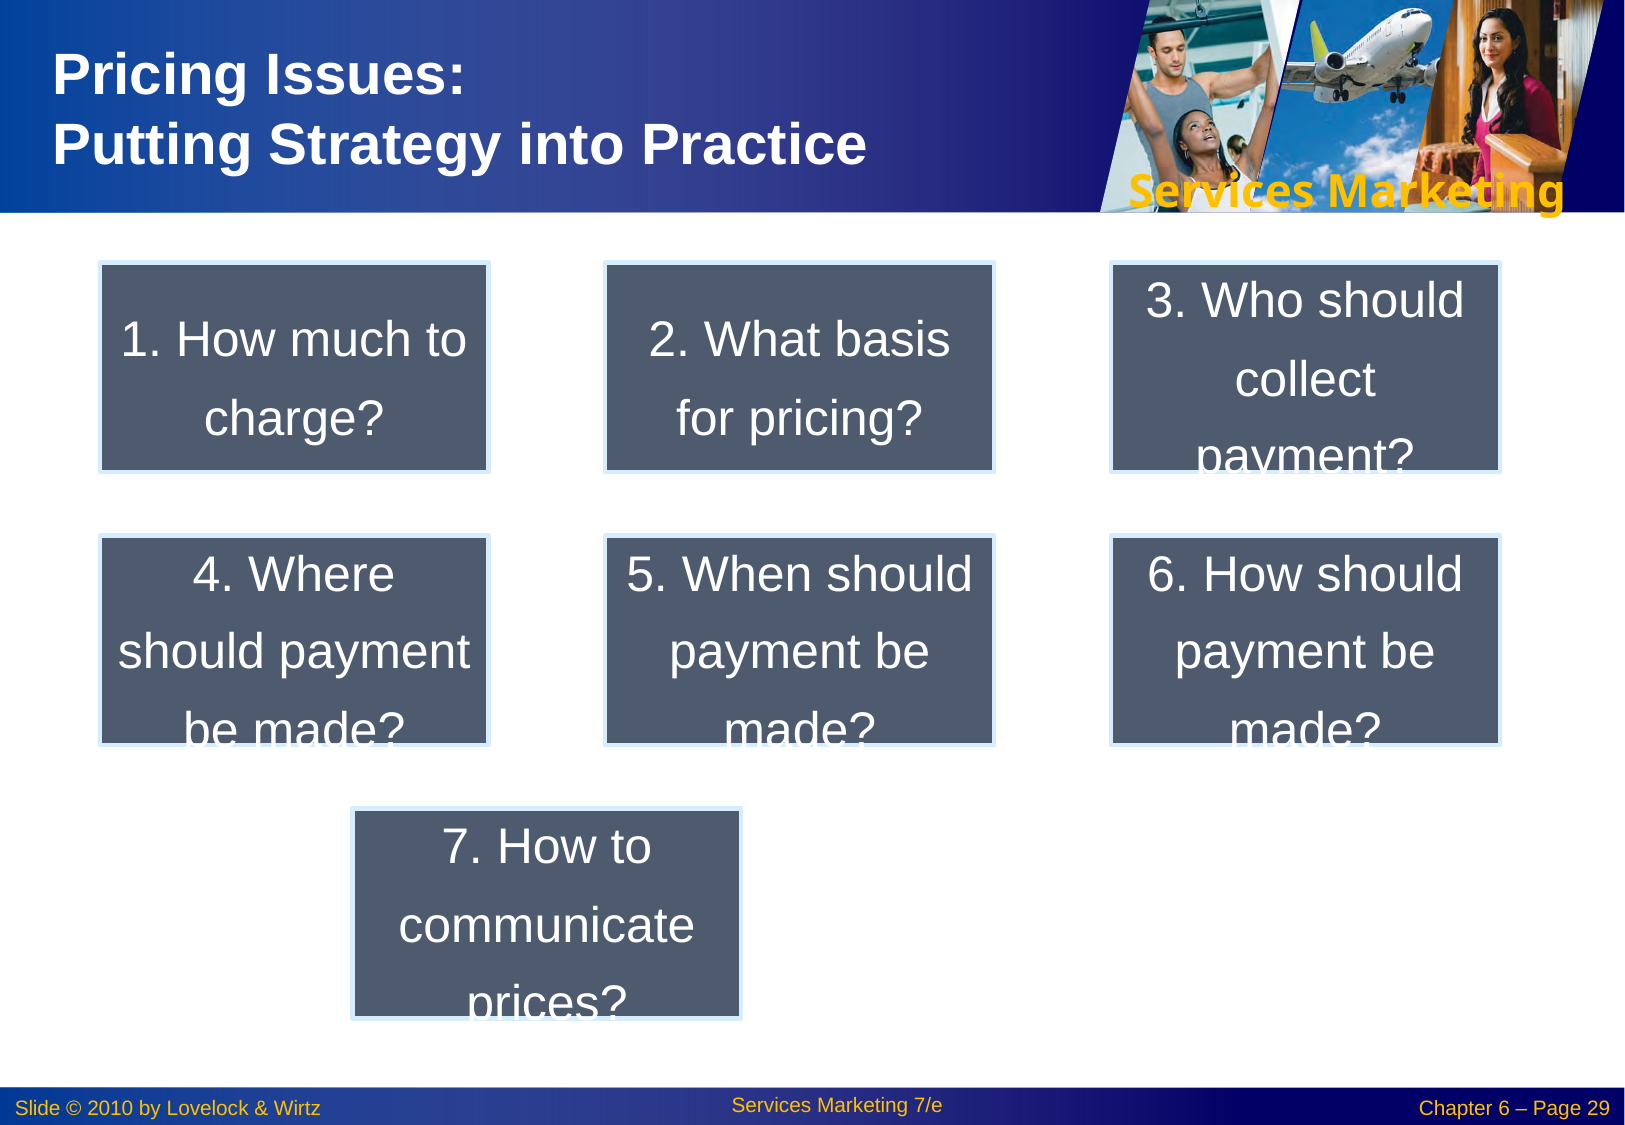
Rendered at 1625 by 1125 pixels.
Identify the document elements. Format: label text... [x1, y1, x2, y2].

picture [1162, 186, 1172, 192]
picture [1546, 187, 1556, 202]
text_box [99, 262, 1500, 1038]
title Pricing Issues: Putting Strategy into Practice [36, 37, 1088, 176]
picture [1100, 0, 1604, 213]
